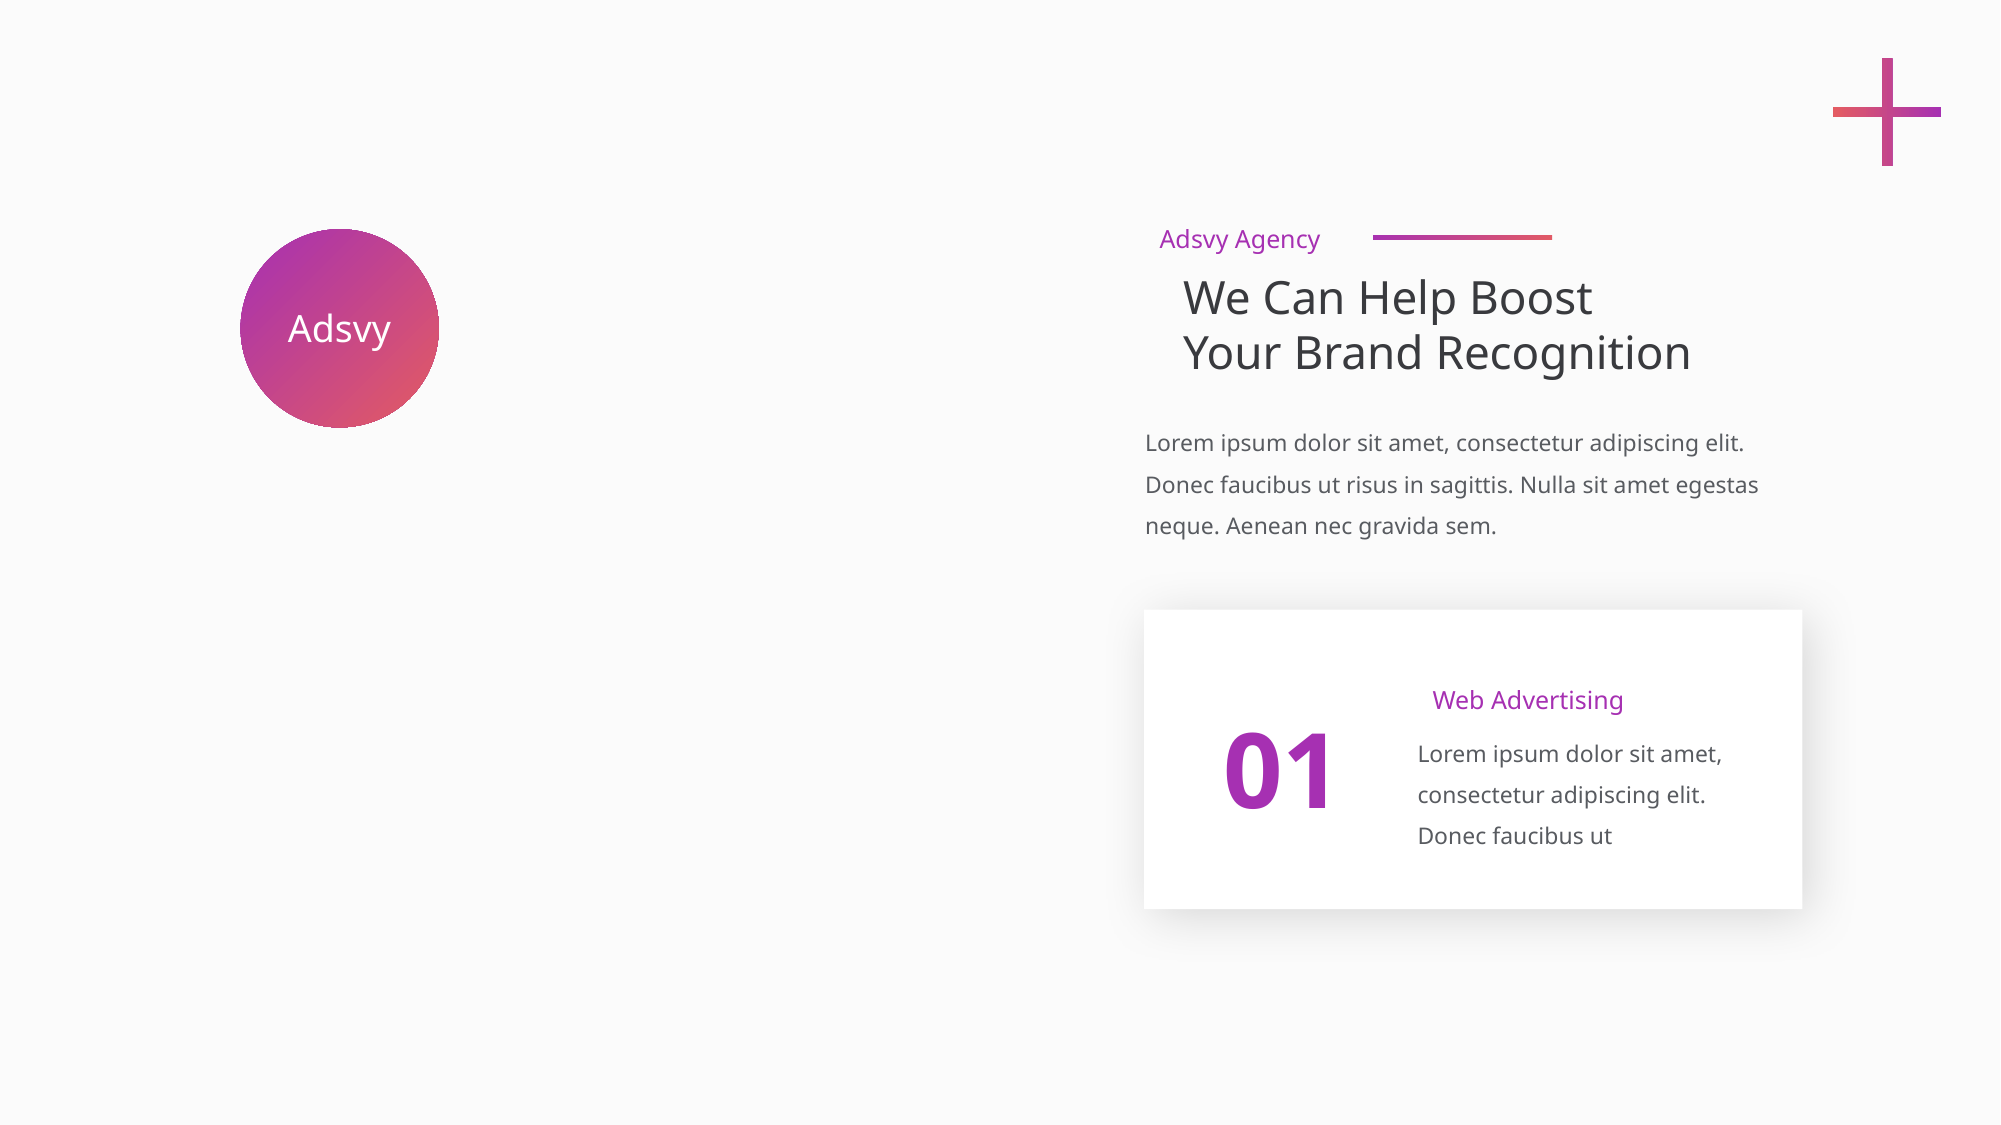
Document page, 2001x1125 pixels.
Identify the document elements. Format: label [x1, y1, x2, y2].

picture [117, 133, 975, 992]
text_box [1130, 215, 1803, 910]
text_box [1832, 57, 1942, 167]
